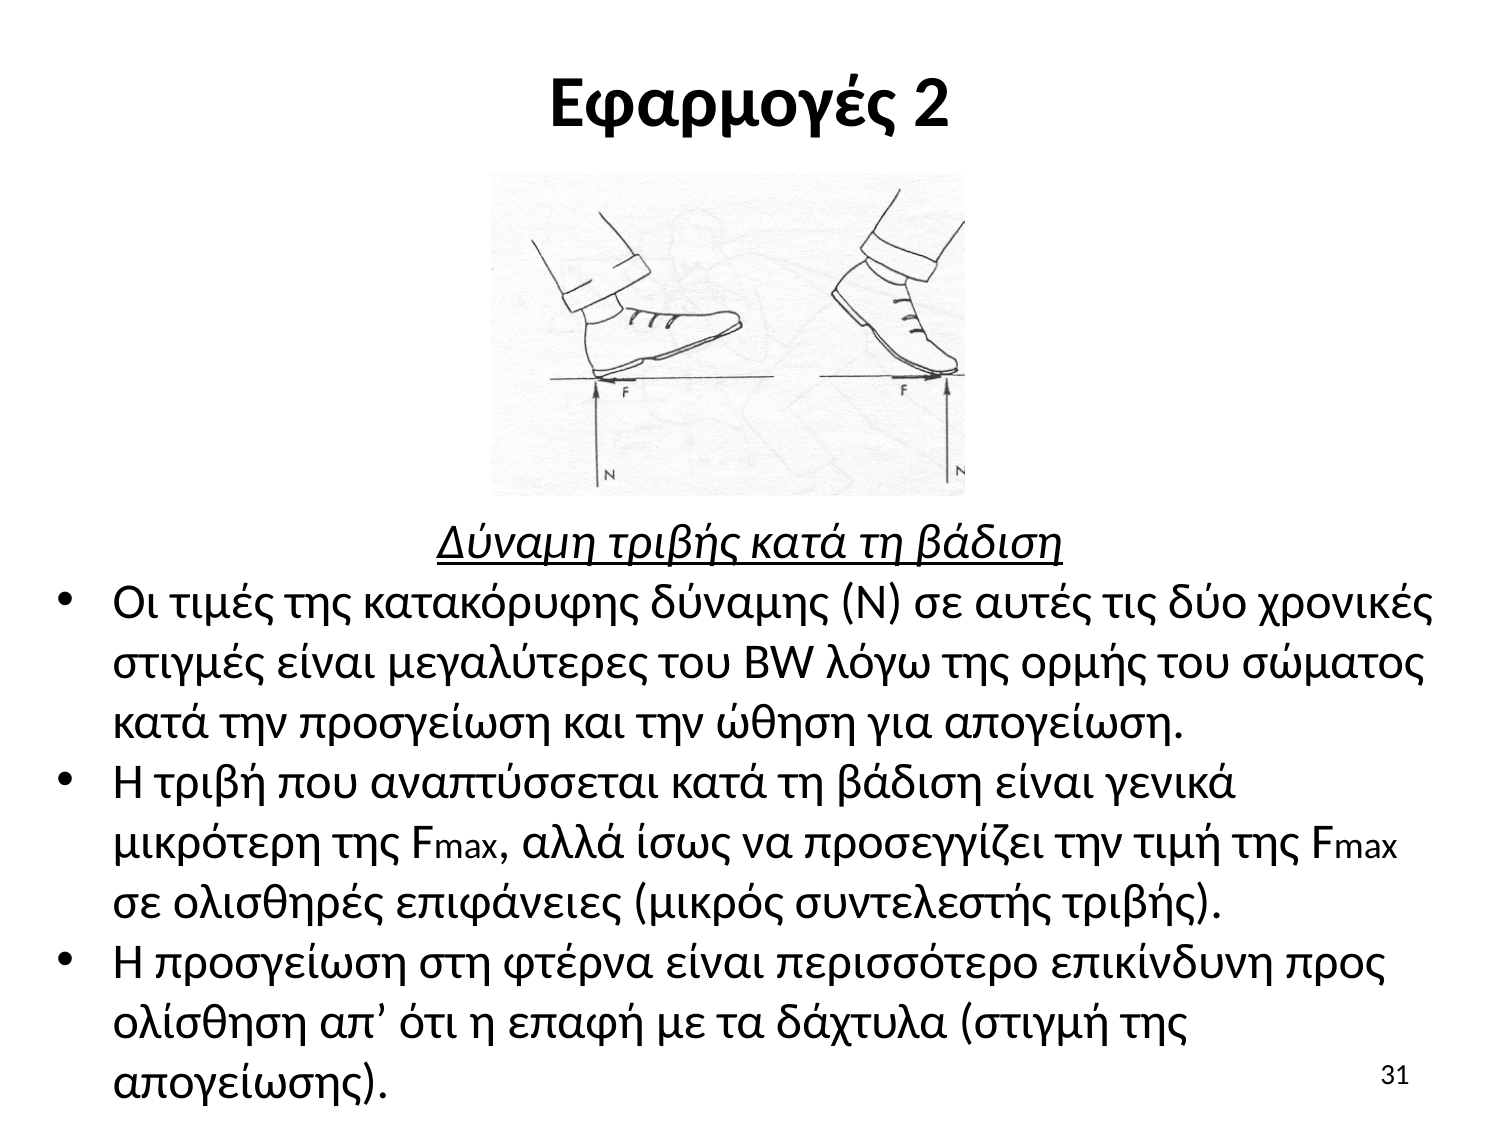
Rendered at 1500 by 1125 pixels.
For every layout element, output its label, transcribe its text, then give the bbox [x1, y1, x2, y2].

slide_number 31 [1074, 1059, 1425, 1103]
picture [491, 173, 965, 496]
text_box Δύναμη τριβής κατά τη βάδιση Οι τιμές της κατακόρυφης δύναμης (Ν) σε αυτές τις δύο χρονικές στιγμές είναι μεγαλύτερες του BW λόγω της ορμής του σώματος κατά την προσγείωση και την ώθηση για απογείωση. Η τριβή που αναπτύσσεται κατά τη βάδιση είναι γενικά μικρότερη της Fmax, αλλά ίσως να προσεγγίζει την τιμή της Fmax σε ολισθηρές επιφάνειες (μικρός συντελεστής τριβής). Η προσγείωση στη φτέρνα είναι περισσότερο επικίνδυνη προς ολίσθηση απ’ ότι η επαφή με τα δάχτυλα (στιγμή της απογείωσης). [41, 500, 1459, 1059]
title Εφαρμογές 2 [75, 45, 1425, 149]
